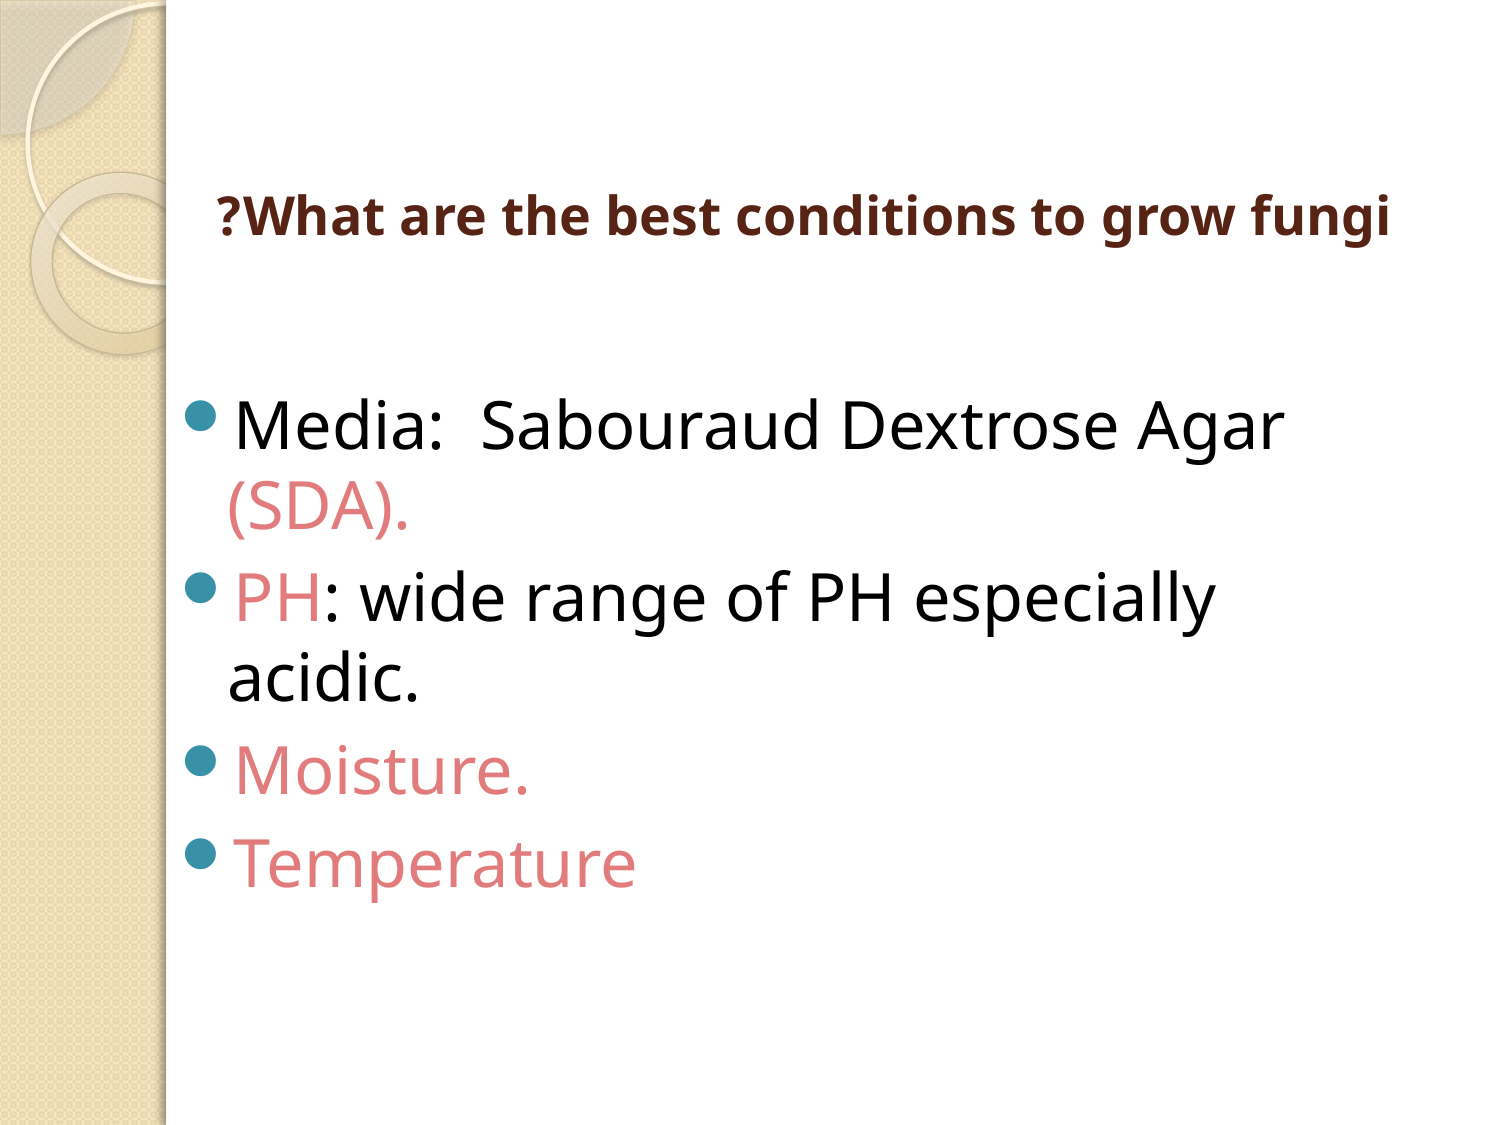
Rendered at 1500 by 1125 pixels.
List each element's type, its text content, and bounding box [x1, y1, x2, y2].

title What are the best conditions to grow fungi? [199, 152, 1430, 340]
list Media: Sabouraud Dextrose Agar (SDA). PH: wide range of PH especially acidic. Moisture. Temperature [152, 375, 1383, 1125]
